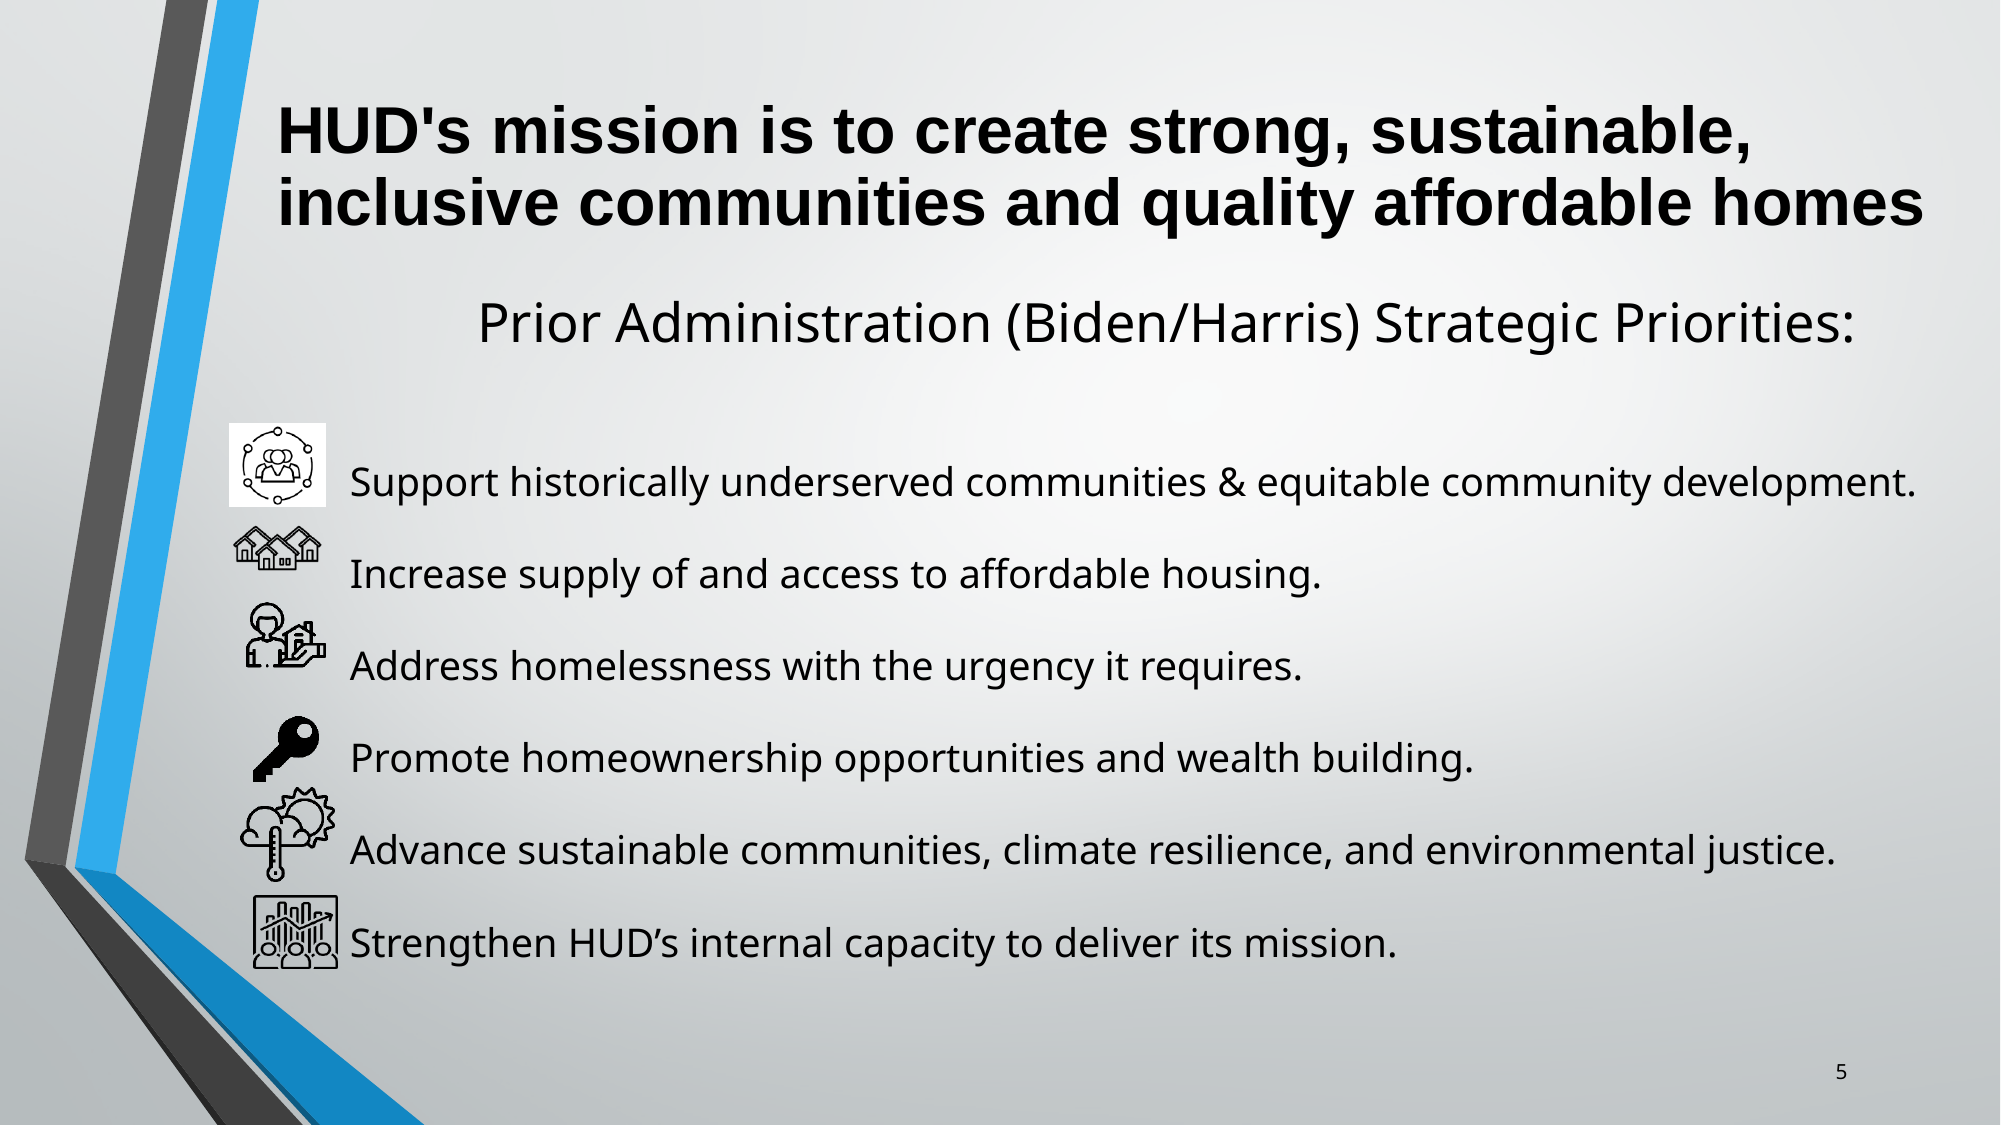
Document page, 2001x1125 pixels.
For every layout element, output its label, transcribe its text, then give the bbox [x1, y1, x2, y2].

picture [240, 787, 335, 882]
slide_number 5 [1412, 1042, 1863, 1103]
picture [253, 716, 319, 783]
picture [253, 895, 338, 969]
title HUD's mission is to create strong, sustainable, inclusive communities and quality affordable homes [262, 44, 2000, 310]
list Prior Administration (Biden/Harris) Strategic Priorities: Support historically underserved communities & equitable community development. Increase supply of and access to affordable housing. Address homelessness with the urgency it requires. Promote homeownership opportunities and wealth building. Advance sustainable communities, climate resilience, and environmental justice. Strengthen HUD’s internal capacity to deliver its mission. [334, 288, 2000, 960]
picture [229, 422, 326, 675]
